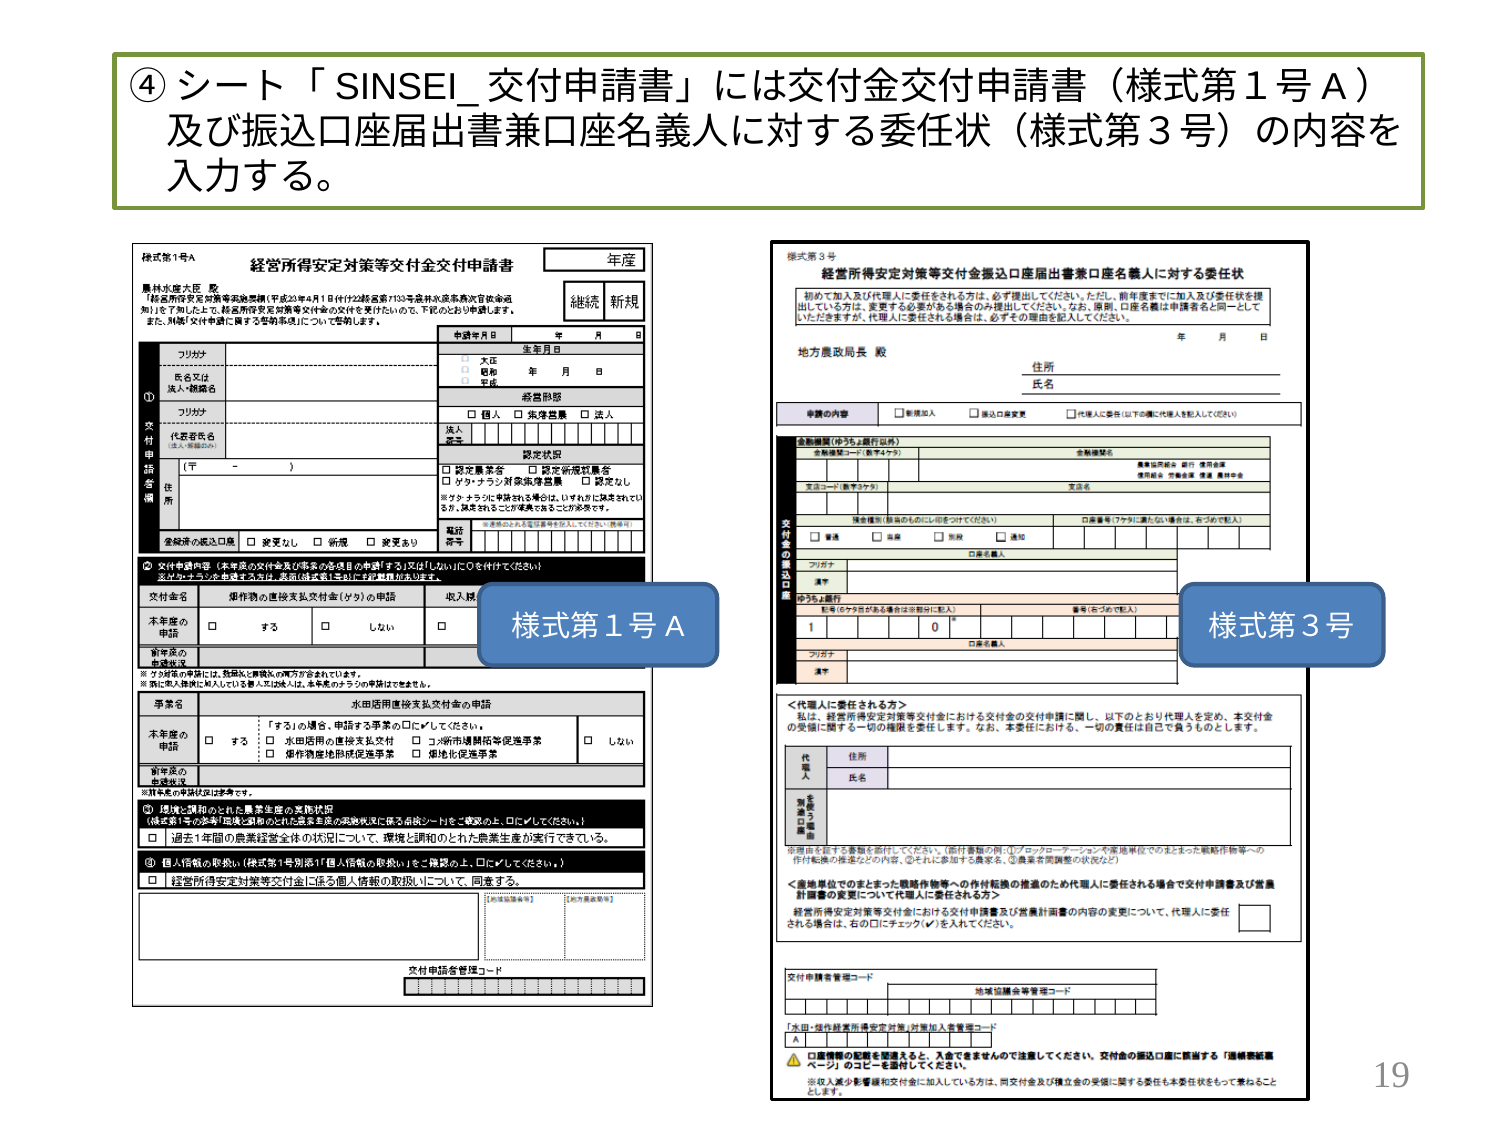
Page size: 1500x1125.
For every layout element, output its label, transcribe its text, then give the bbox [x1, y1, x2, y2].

picture [132, 243, 653, 1007]
slide_number 18 [1309, 1042, 1425, 1103]
text_box 様式第１号A [659, 581, 720, 668]
text_box ④シート「SINSEI_交付申請書」には交付金交付申請書（様式第１号A） 及び振込口座届出書兼口座名義人に対する委任状（様式第３号）の内容を 入力する。 [112, 52, 1425, 210]
text_box 様式第３号 [1310, 581, 1386, 668]
picture [773, 243, 1307, 1098]
